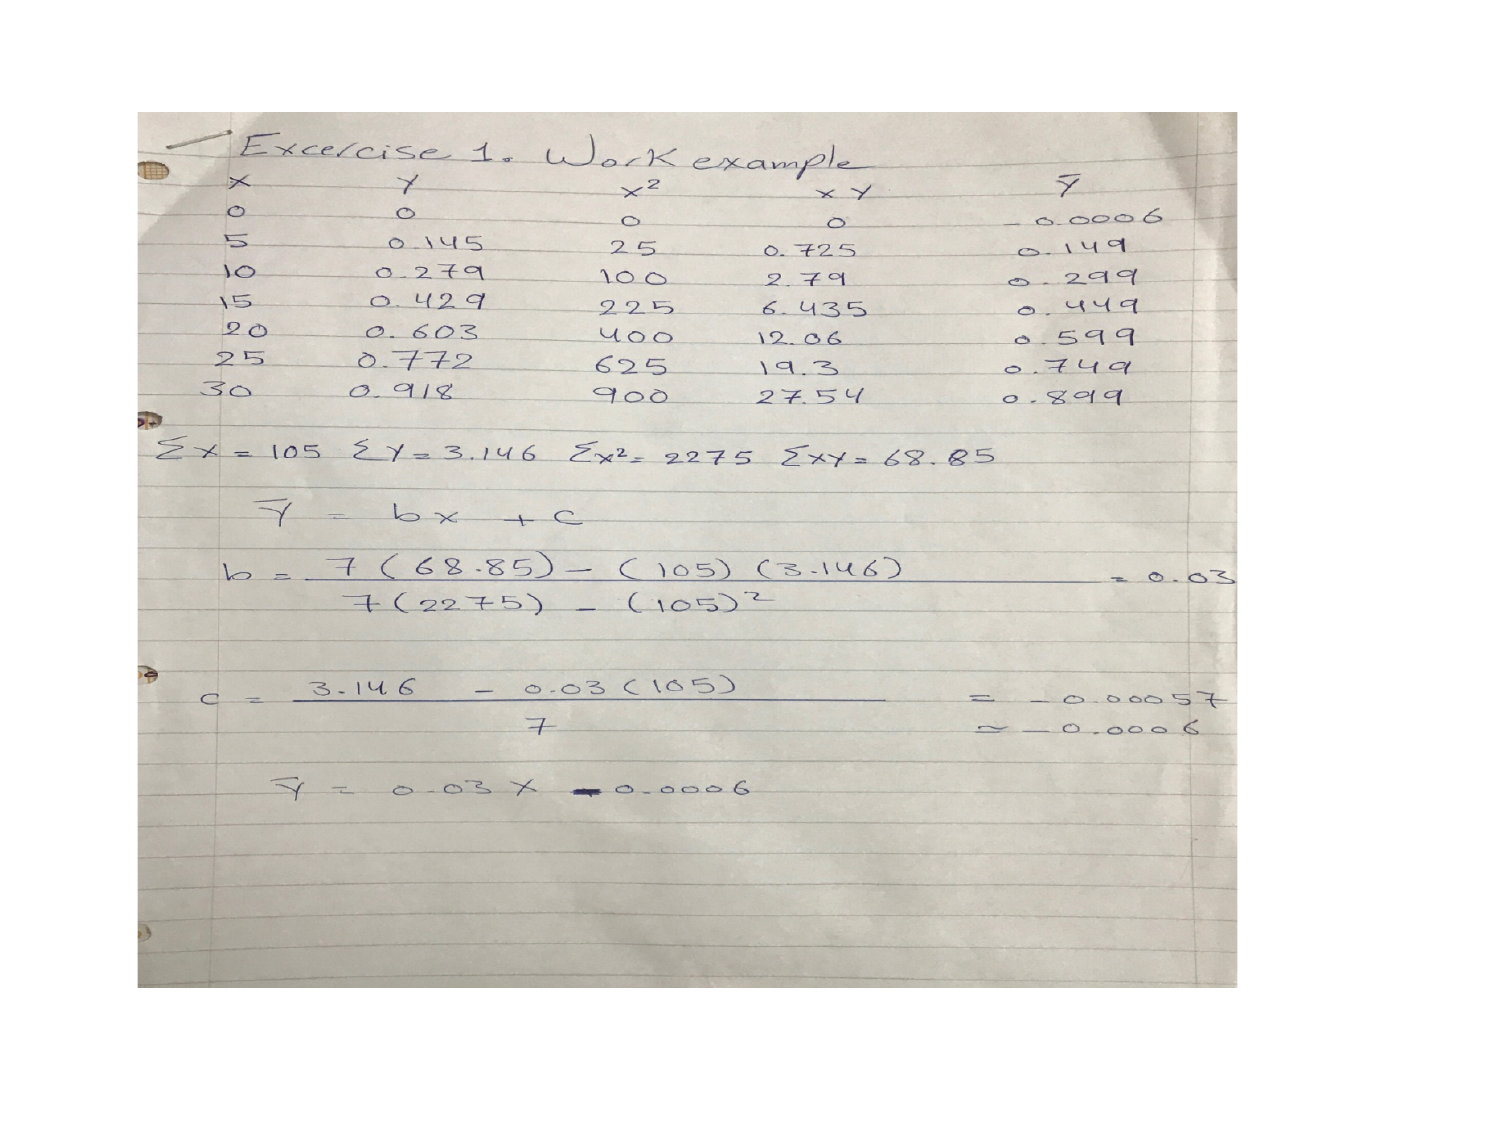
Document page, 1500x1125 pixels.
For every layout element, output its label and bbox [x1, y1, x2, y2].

picture [137, 112, 249, 988]
picture [1126, 112, 1238, 988]
list [249, 0, 1126, 1101]
